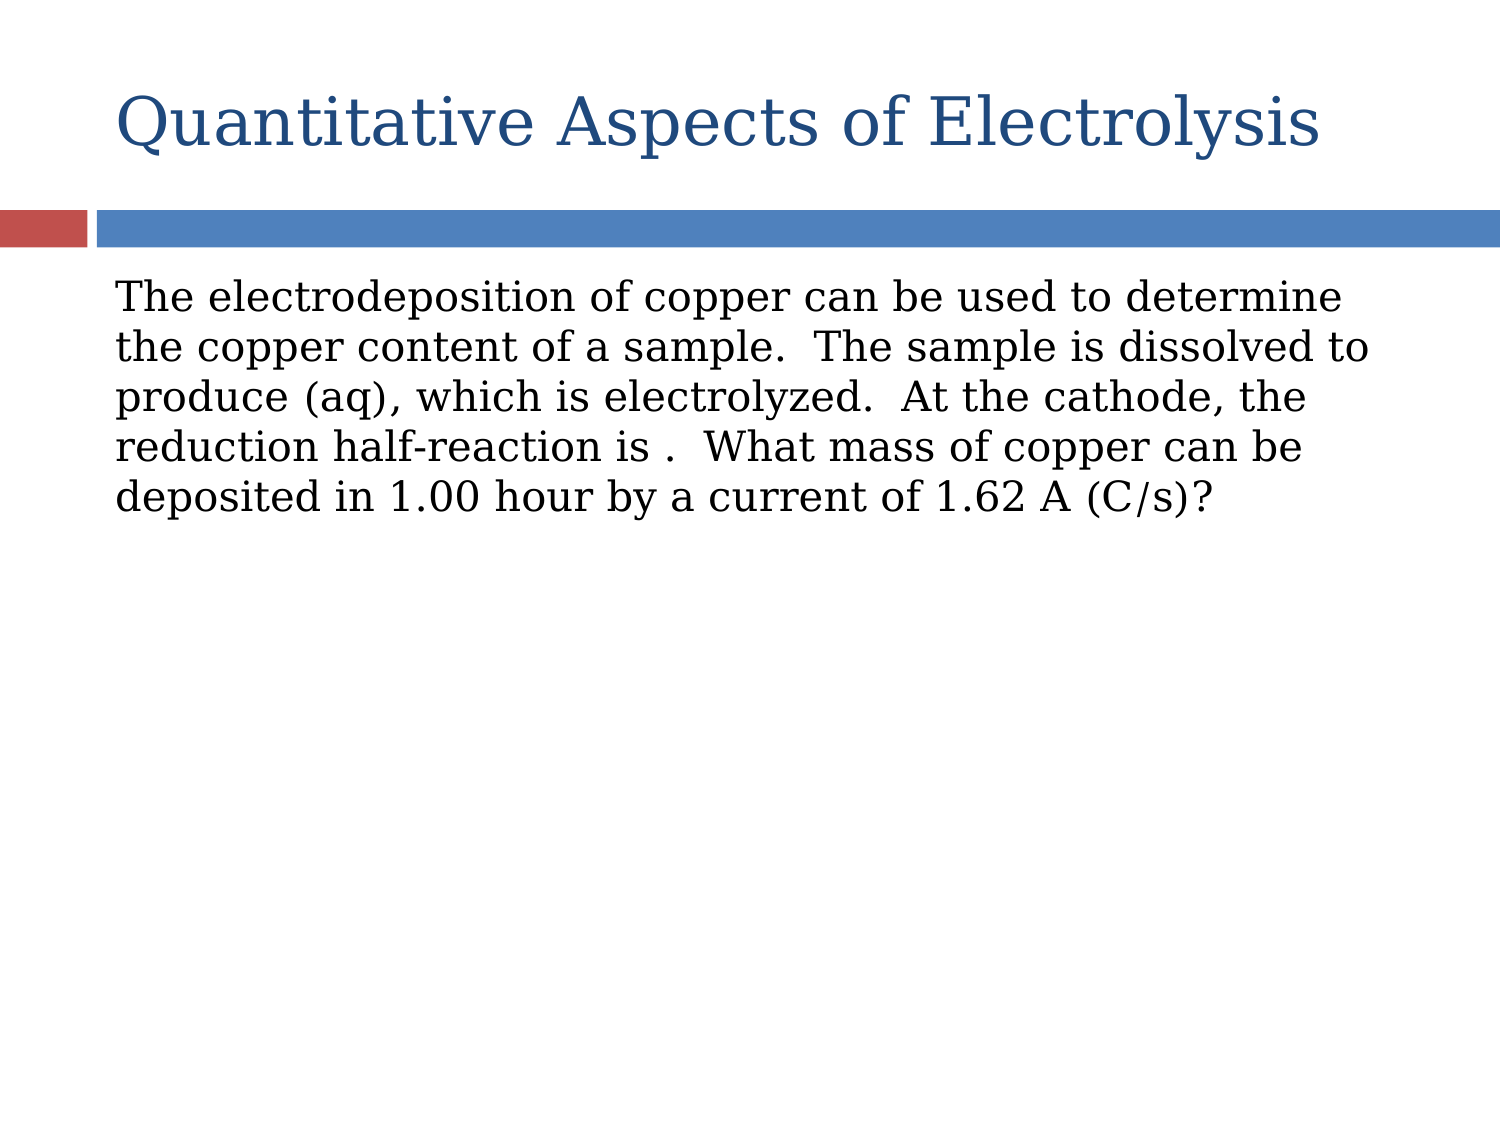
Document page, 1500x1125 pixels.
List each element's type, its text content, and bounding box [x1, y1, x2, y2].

title Quantitative Aspects of Electrolysis [100, 37, 1438, 200]
